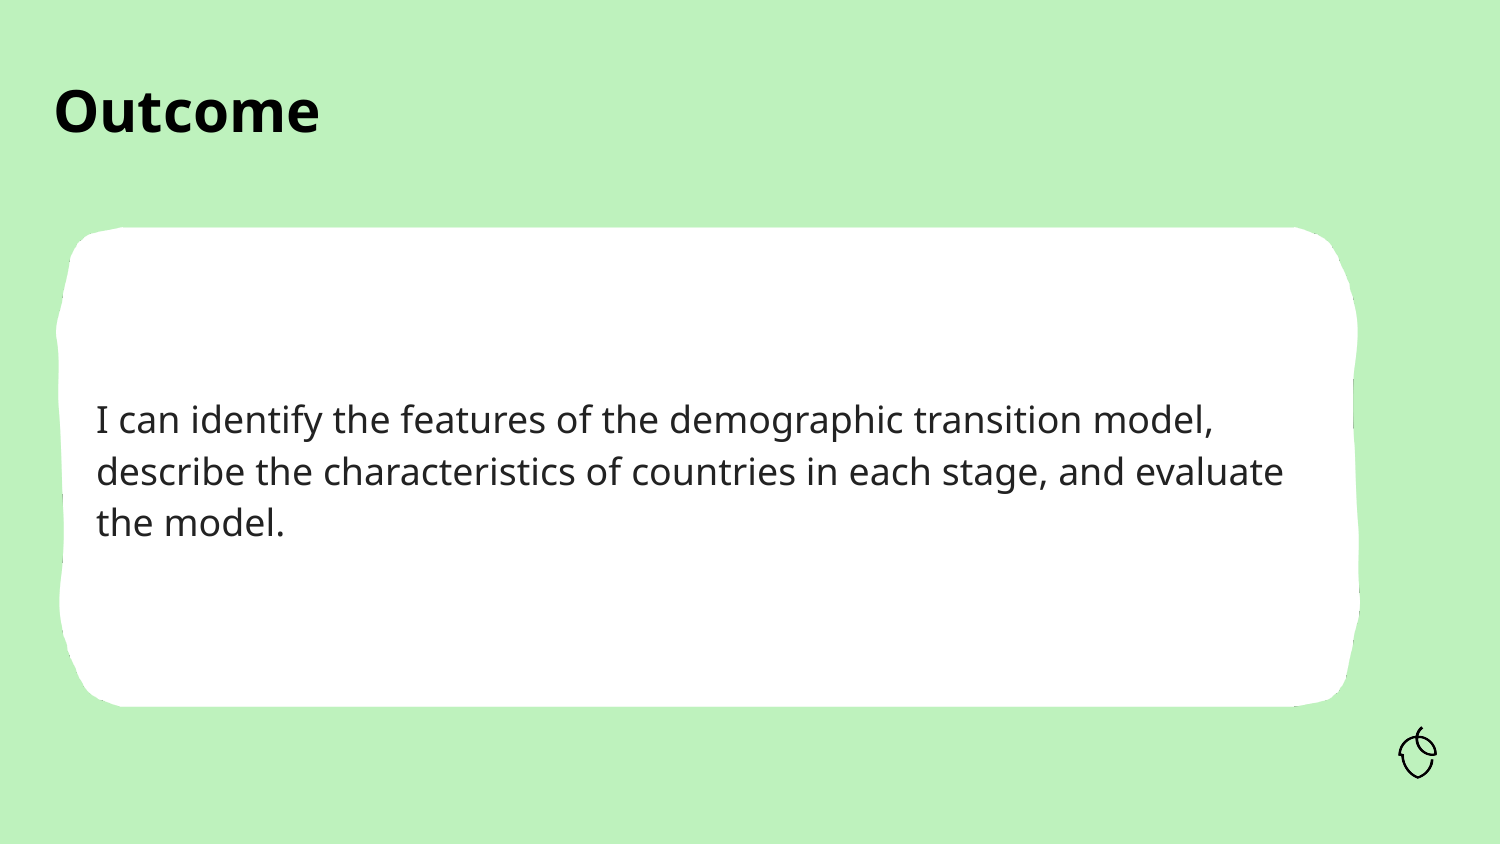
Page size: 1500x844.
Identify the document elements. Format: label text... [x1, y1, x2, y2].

subtitle I can identify the features of the demographic transition model, describe the characteristics of countries in each stage, and evaluate the model. [96, 240, 1302, 694]
picture [1398, 726, 1437, 779]
picture [56, 227, 1360, 707]
